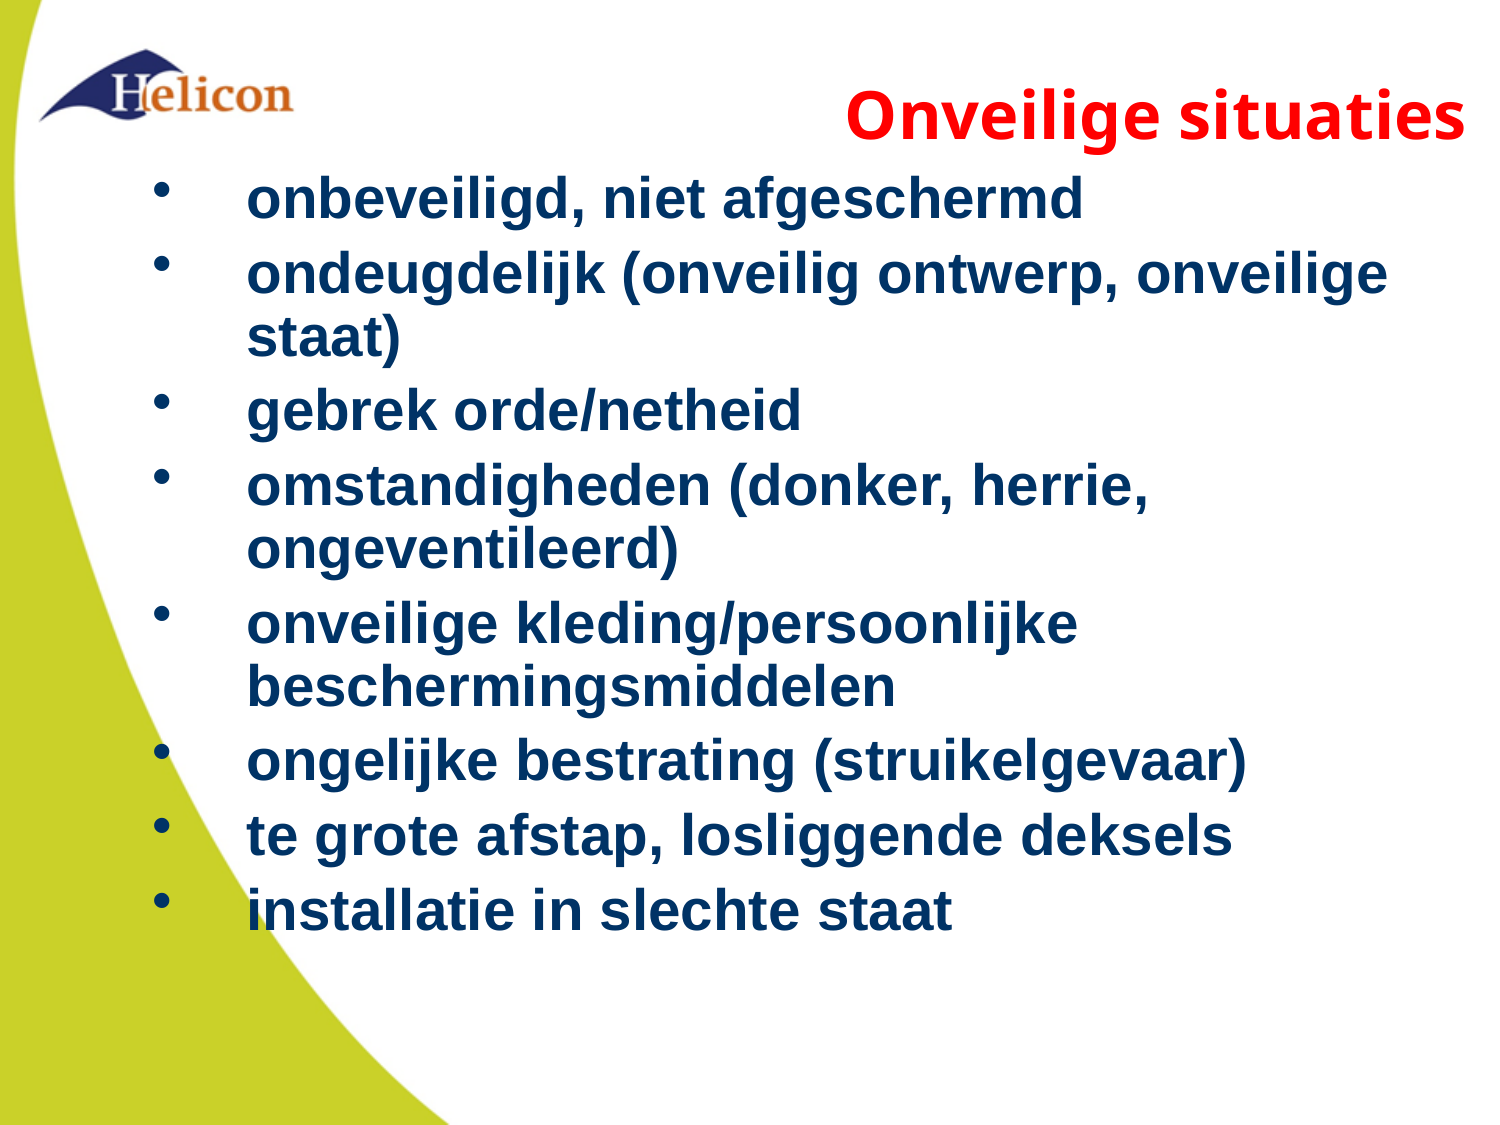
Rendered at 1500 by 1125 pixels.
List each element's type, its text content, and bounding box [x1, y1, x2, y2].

picture [0, 0, 1500, 1125]
text_box onbeveiligd, niet afgeschermd ondeugdelijk (onveilig ontwerp, onveilige staat) gebrek orde/netheid omstandigheden (donker, herrie, ongeventileerd) onveilige kleding/persoonlijke beschermingsmiddelen ongelijke bestrating (struikelgevaar) te grote afstap, losliggende deksels installatie in slechte staat [137, 160, 1500, 983]
text_box Onveilige situaties [207, 19, 1483, 207]
